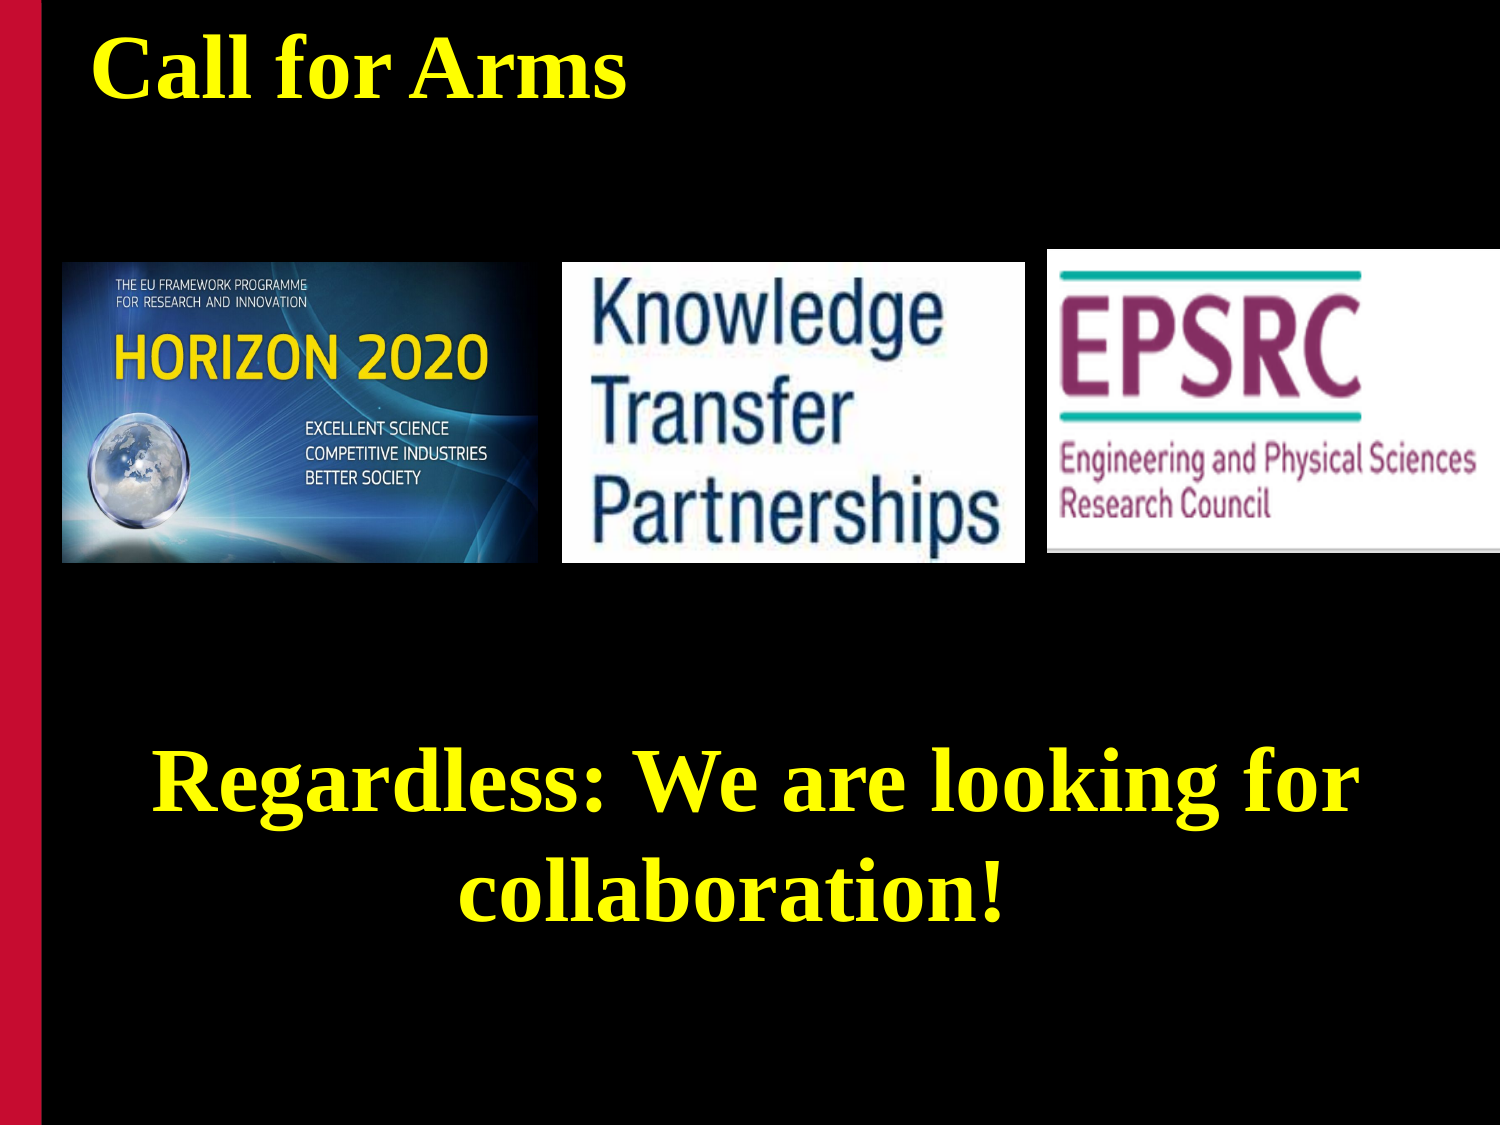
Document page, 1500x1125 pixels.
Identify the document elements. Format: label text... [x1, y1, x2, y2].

title Call for Arms [75, 0, 1463, 125]
picture [62, 262, 538, 563]
text_box Regardless: We are looking for collaboration! [62, 712, 1450, 838]
picture [562, 262, 1026, 563]
picture [1047, 249, 1500, 553]
